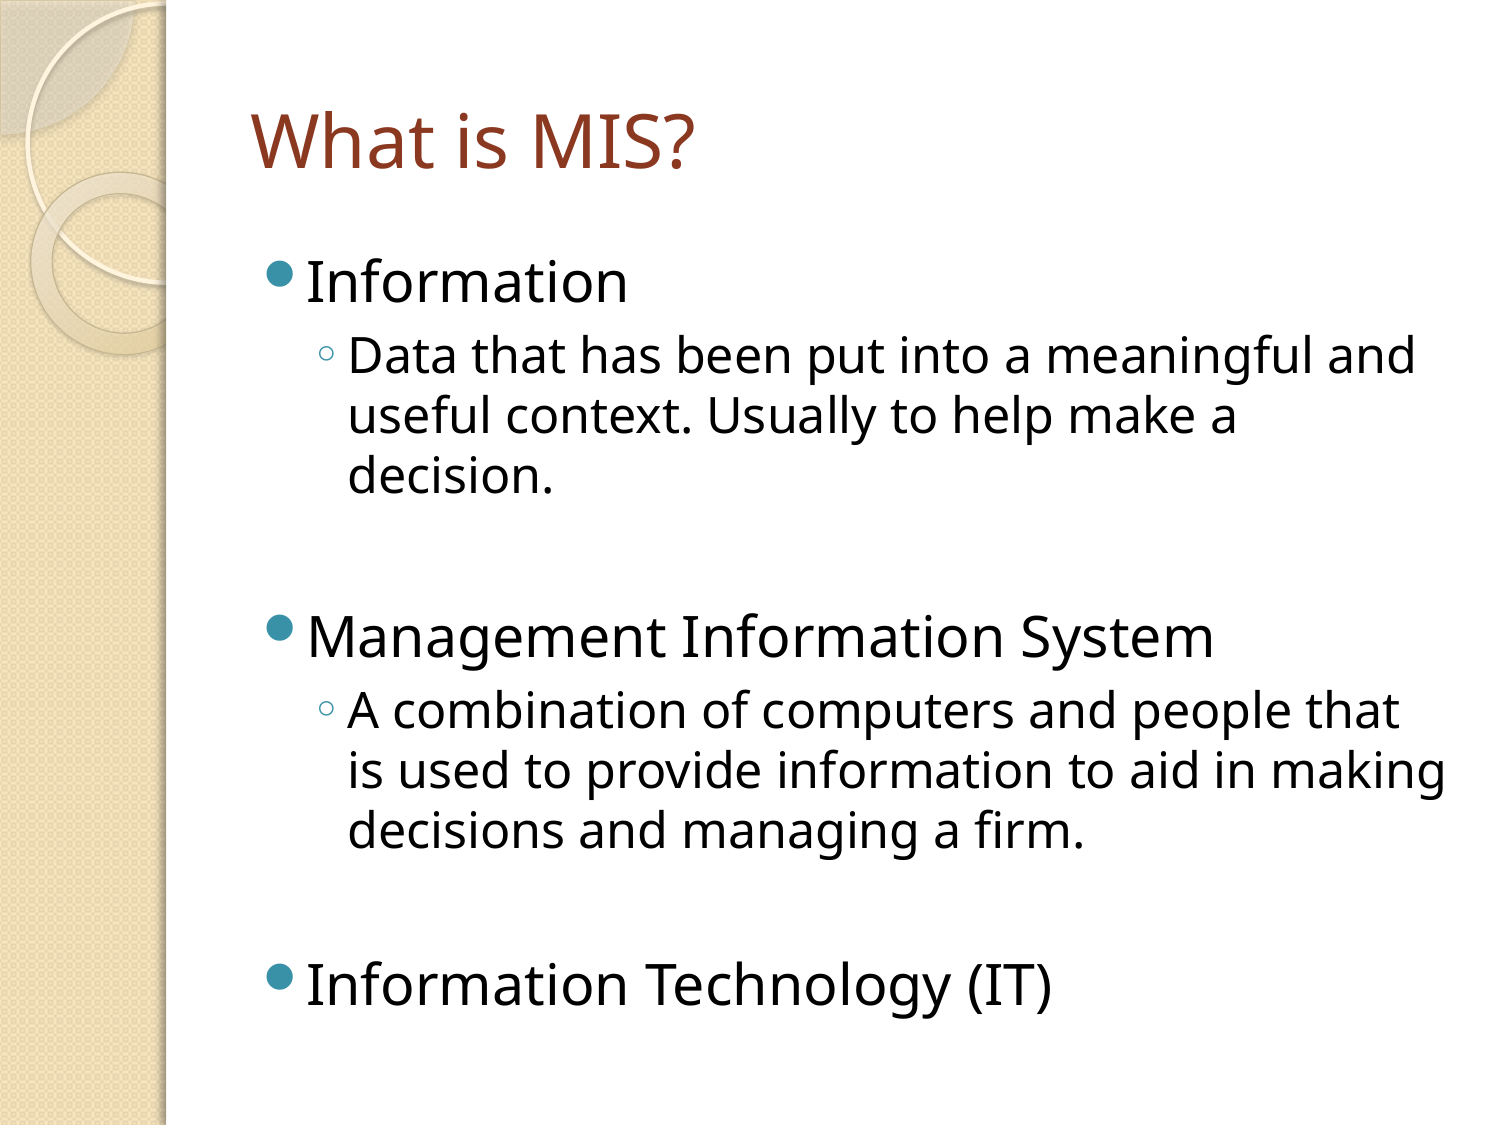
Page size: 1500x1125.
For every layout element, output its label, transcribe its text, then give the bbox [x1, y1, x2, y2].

title What is MIS? [235, 45, 1466, 233]
list Information Data that has been put into a meaningful and useful context. Usually to help make a decision. Management Information System A combination of computers and people that is used to provide information to aid in making decisions and managing a firm. Information Technology (IT) [235, 237, 1466, 1025]
